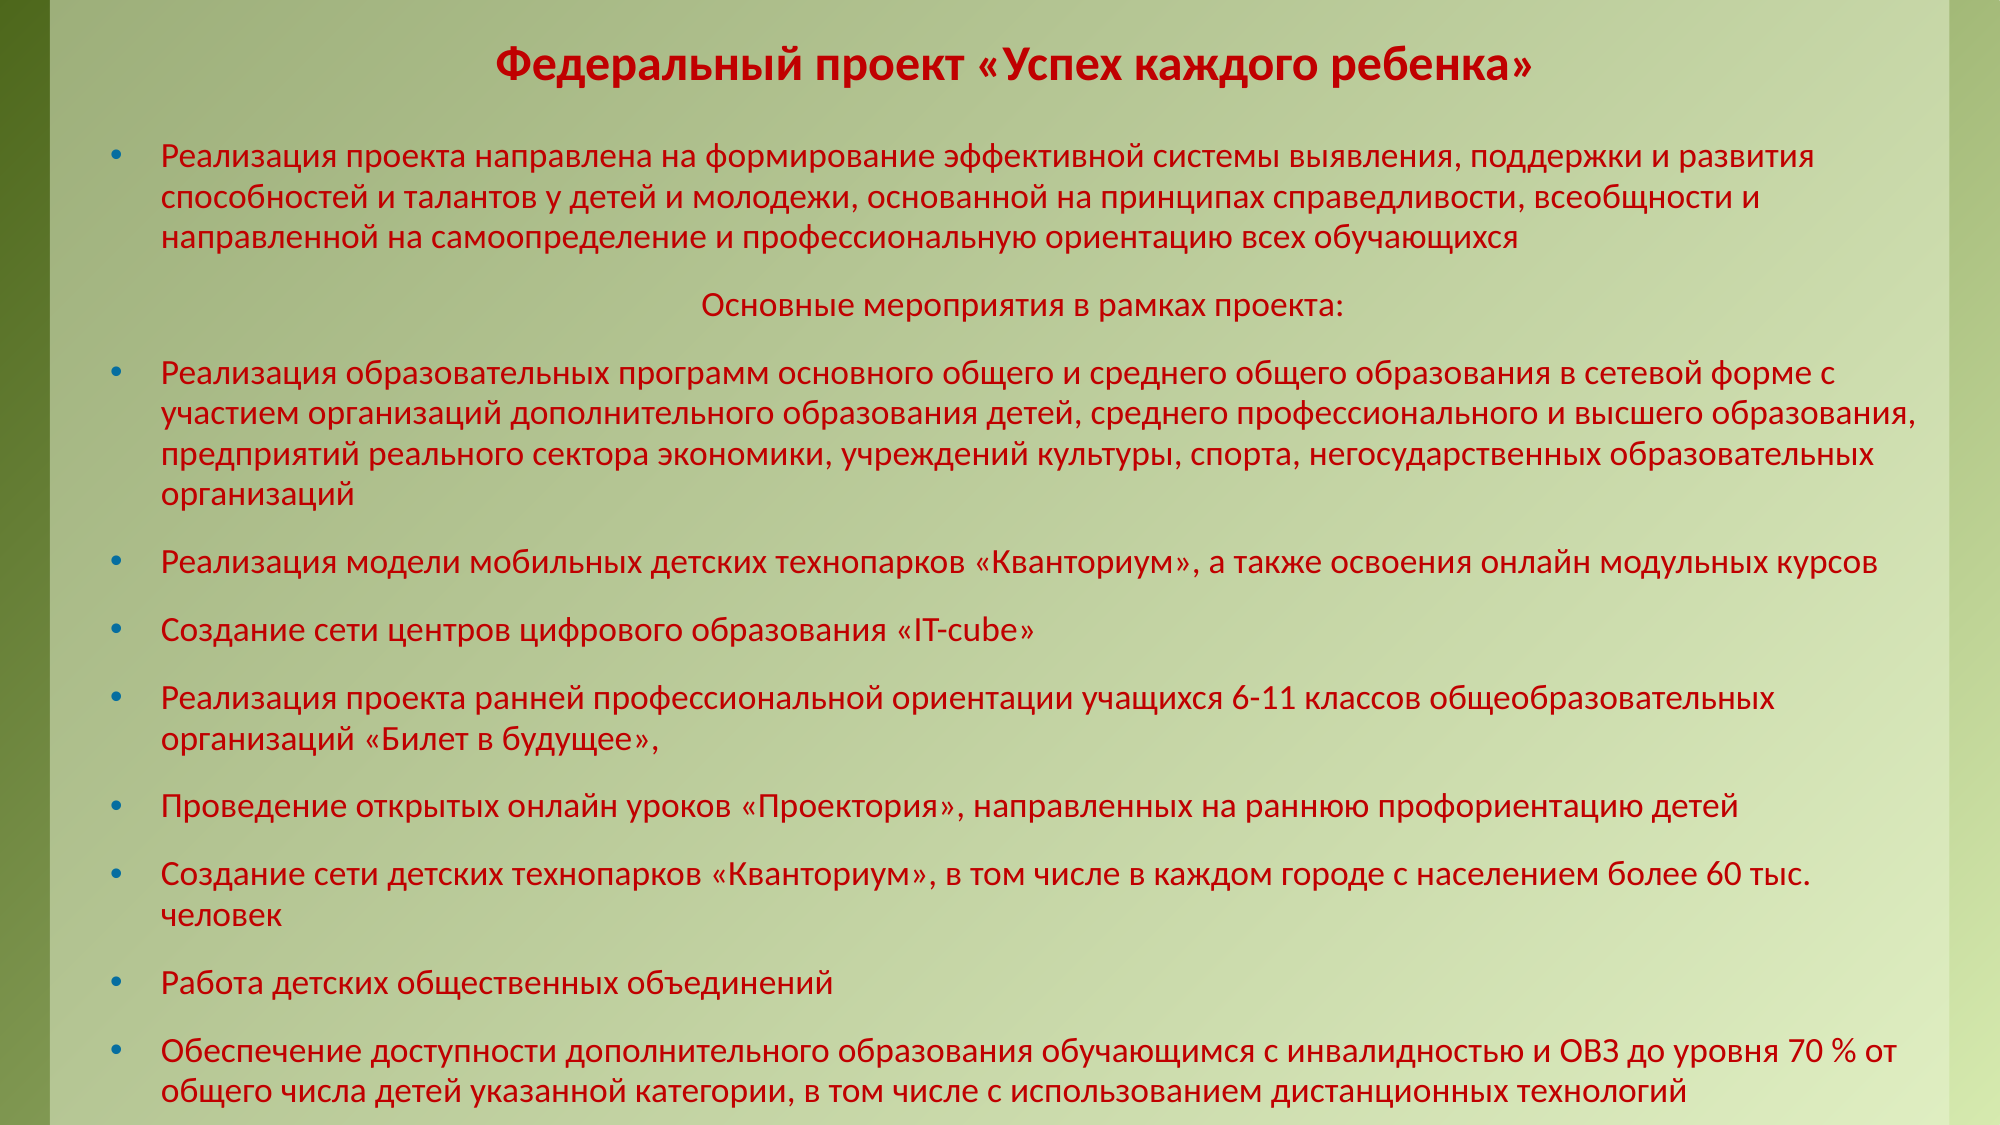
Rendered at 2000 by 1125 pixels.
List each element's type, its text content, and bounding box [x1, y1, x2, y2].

title Федеральный проект «Успех каждого ребенка» [183, 12, 1850, 125]
list Реализация проекта направлена на формирование эффективной системы выявления, поддержки и развития способностей и талантов у детей и молодежи, основанной на принципах справедливости, всеобщности и направленной на самоопределение и профессиональную ориентацию всех обучающихся Основные мероприятия в рамках проекта: Реализация образовательных программ основного общего и среднего общего образования в сетевой форме с участием организаций дополнительного образования детей, среднего профессионального и высшего образования, предприятий реального сектора экономики, учреждений культуры, спорта, негосударственных образовательных организаций Реализация модели мобильных детских технопарков «Кванториум», а также освоения онлайн модульных курсов Создание сети центров цифрового образования «IT-cube» Реализация проекта ранней профессиональной ориентации учащихся 6-11 классов общеобразовательных организаций «Билет в будущее», Проведение открытых онлайн уроков «Проектория», направленных на раннюю профориентацию детей Создание сети детских технопарков «Кванториум», в том числе в каждом городе с населением более 60 тыс. человек Работа детских общественных объединений Обеспечение доступности дополнительного образования обучающимся с инвалидностью и ОВЗ до уровня 70 % от общего числа детей указанной категории, в том числе с использованием дистанционных технологий [90, 125, 1957, 1125]
